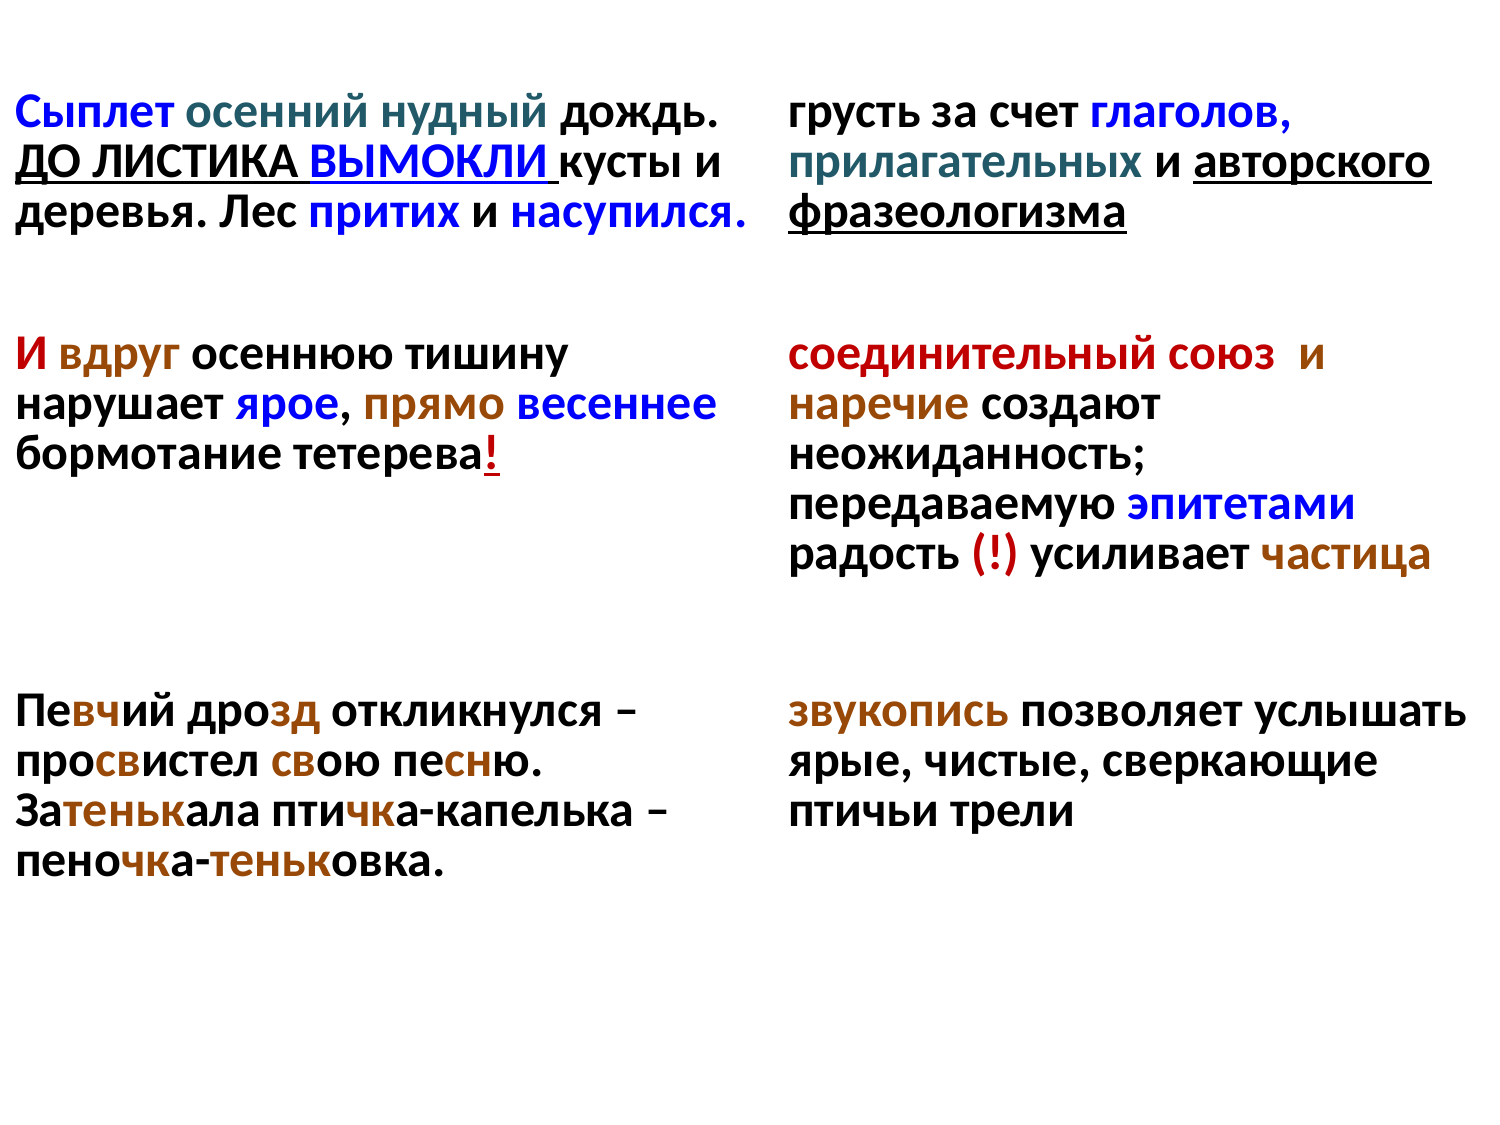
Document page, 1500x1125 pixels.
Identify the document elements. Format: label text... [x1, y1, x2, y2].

table_header грусть за счет глаголов, прилагательных и авторского фразеологизма [774, 83, 1499, 322]
table_header Сыплет осенний нудный дождь. ДО ЛИСТИКА ВЫМОКЛИ кусты и деревья. Лес притих и насупился. [1, 83, 772, 322]
table_cell соединительный союз и наречие создают неожиданность; передаваемую эпитетами радость (!) усиливает частица [774, 328, 1499, 681]
table_cell Певчий дрозд откликнулся – просвистел свою песню. Затенькала птичка-капелька – пеночка-теньковка. [1, 683, 772, 924]
table_cell звукопись позволяет услышать ярые, чистые, сверкающие птичьи трели [774, 683, 1499, 924]
table_cell И вдруг осеннюю тишину нарушает ярое, прямо весеннее бормотание тетерева! [1, 328, 772, 681]
